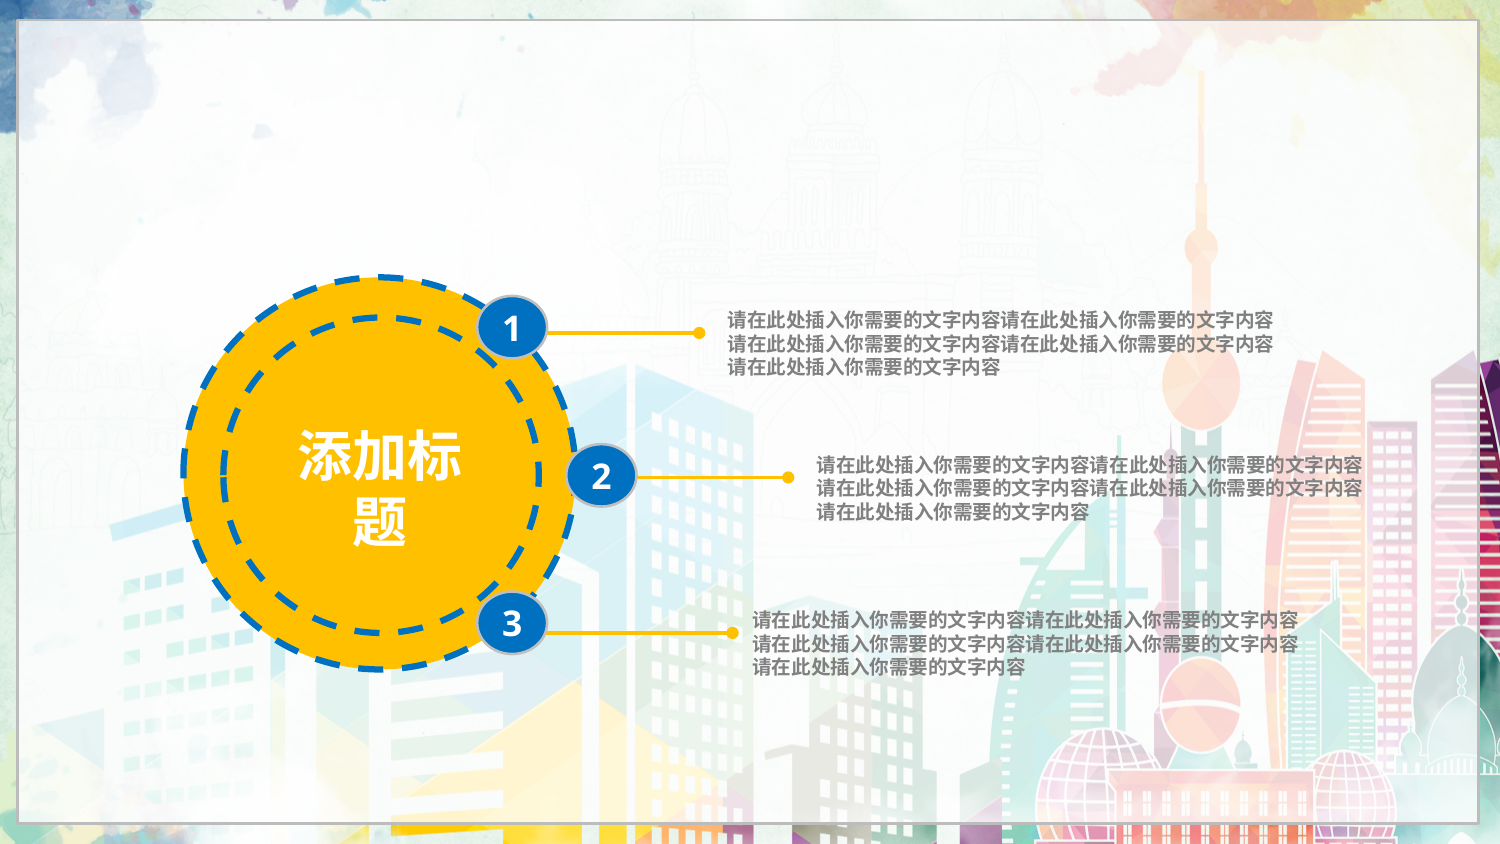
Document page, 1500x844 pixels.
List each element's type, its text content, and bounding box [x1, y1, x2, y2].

text_box 3 [475, 590, 549, 656]
text_box 请在此处插入你需要的文字内容请在此处插入你需要的文字内容请在此处插入你需要的文字内容请在此处插入你需要的文字内容请在此处插入你需要的文字内容 [816, 452, 1372, 524]
text_box 1 [475, 294, 549, 360]
text_box 请在此处插入你需要的文字内容请在此处插入你需要的文字内容请在此处插入你需要的文字内容请在此处插入你需要的文字内容请在此处插入你需要的文字内容 [752, 608, 1308, 679]
text_box 请在此处插入你需要的文字内容请在此处插入你需要的文字内容请在此处插入你需要的文字内容请在此处插入你需要的文字内容请在此处插入你需要的文字内容 [727, 308, 1283, 379]
text_box [223, 317, 539, 633]
text_box 2 [564, 442, 638, 508]
picture [0, 0, 1500, 844]
text_box [183, 277, 575, 670]
